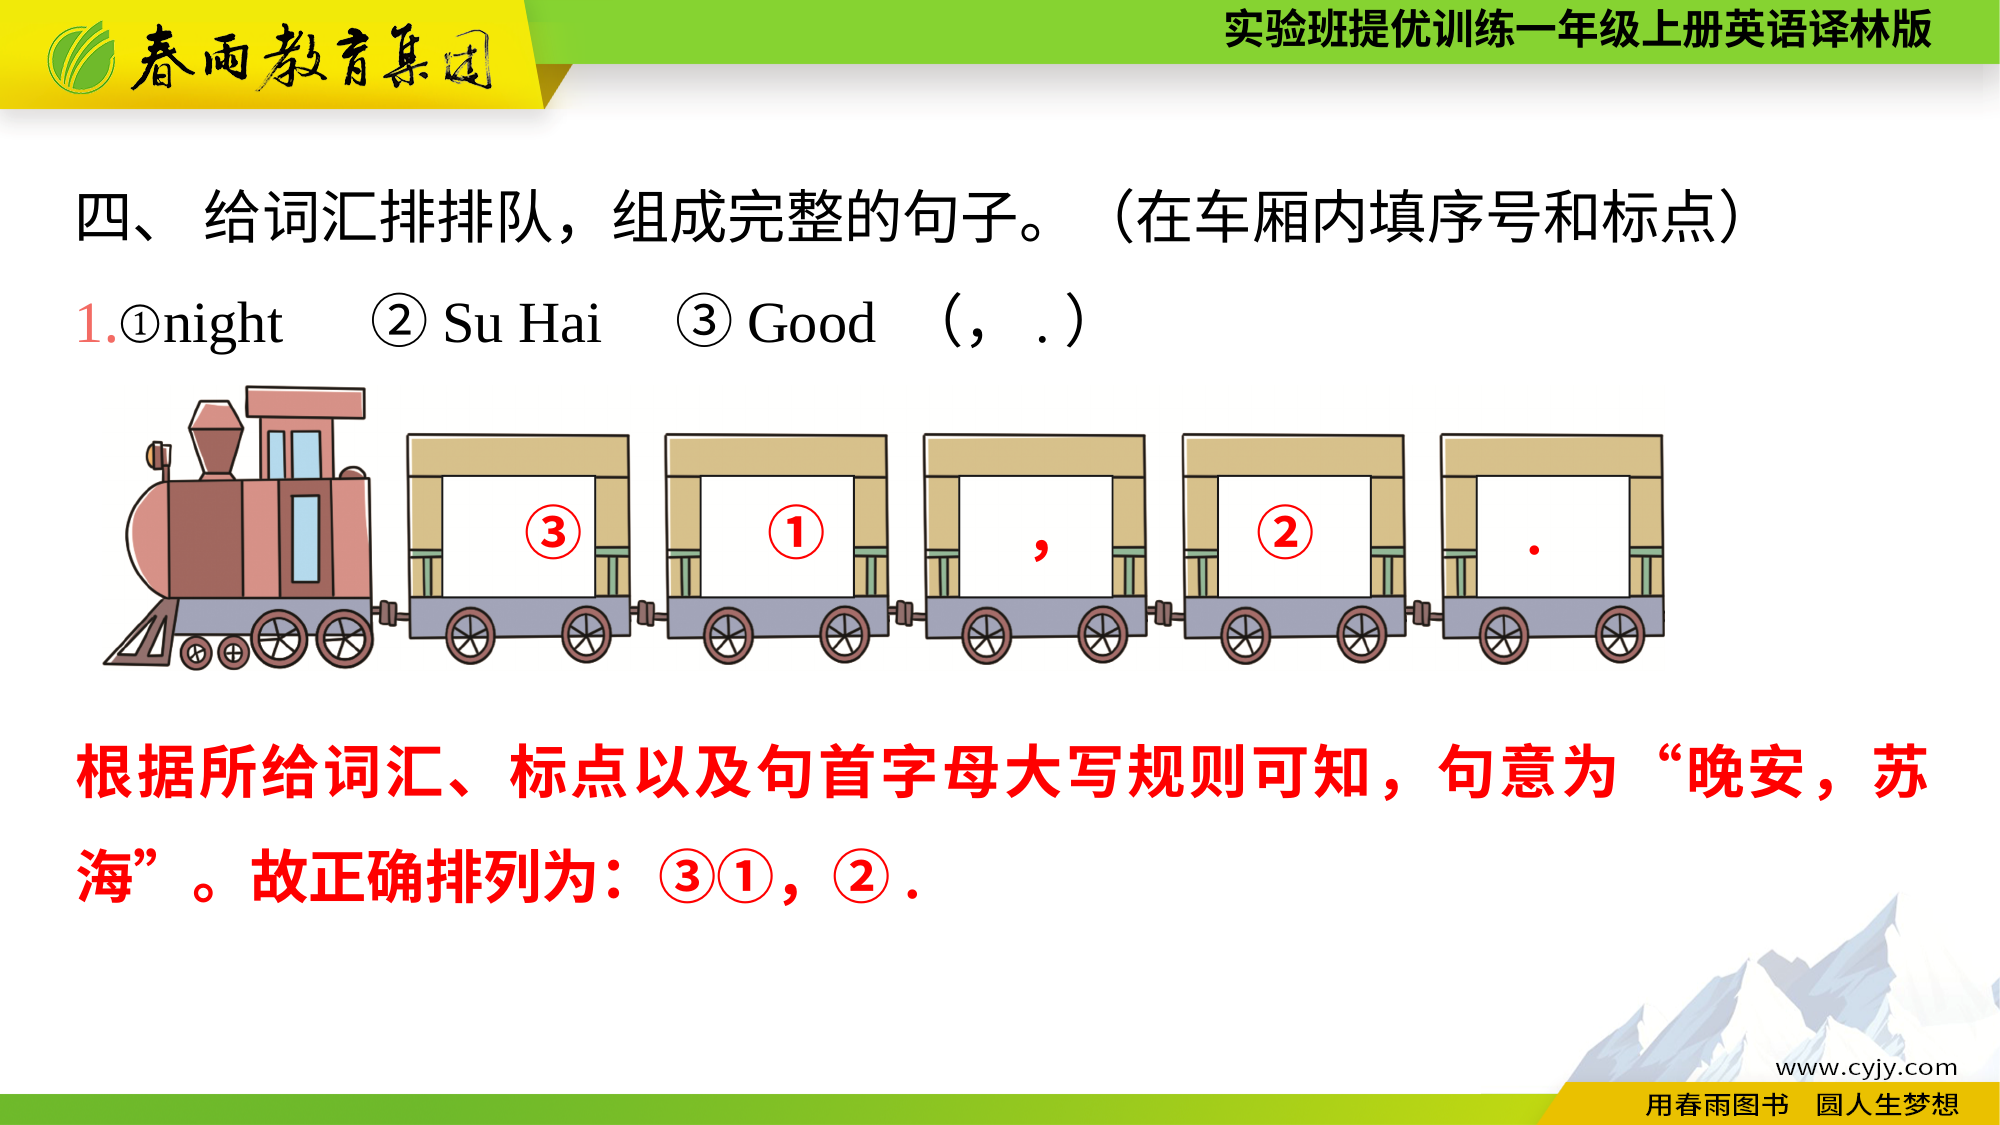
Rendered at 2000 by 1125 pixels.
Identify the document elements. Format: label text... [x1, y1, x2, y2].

text_box 根据所给词汇、标点以及句首字母大写规则可知，句意为“晚安，苏海”。故正确排列为：③①，②. [60, 692, 1945, 918]
list 四、 给词汇排排队，组成完整的句子。（在车厢内填序号和标点） 1.①night ②Su Hai ③Good （，.） [59, 137, 1944, 351]
picture [0, 0, 2000, 1125]
